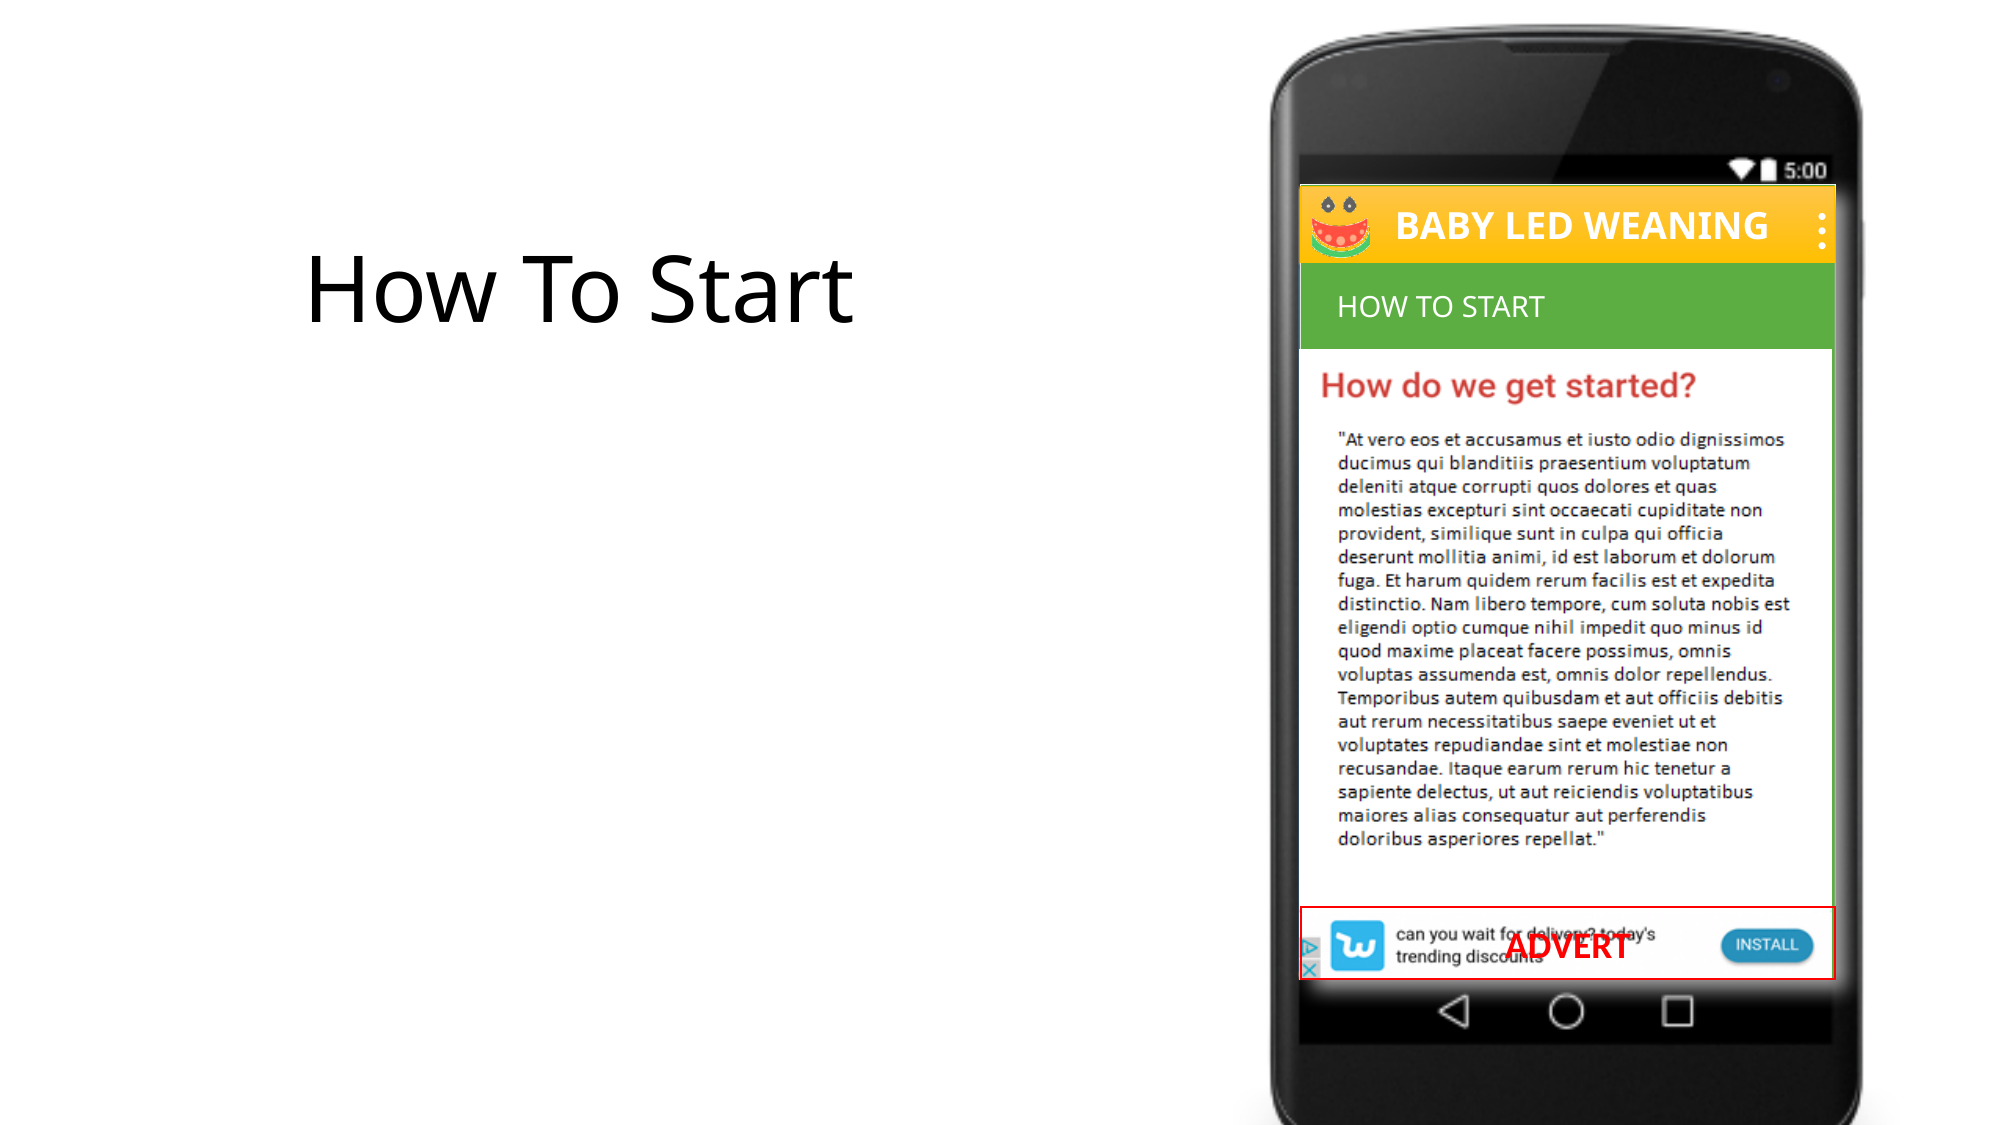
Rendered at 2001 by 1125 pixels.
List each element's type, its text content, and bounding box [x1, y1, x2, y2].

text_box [1133, 0, 1913, 1125]
picture [1299, 349, 1832, 980]
title How To Start [249, 184, 910, 350]
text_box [1300, 186, 1835, 263]
